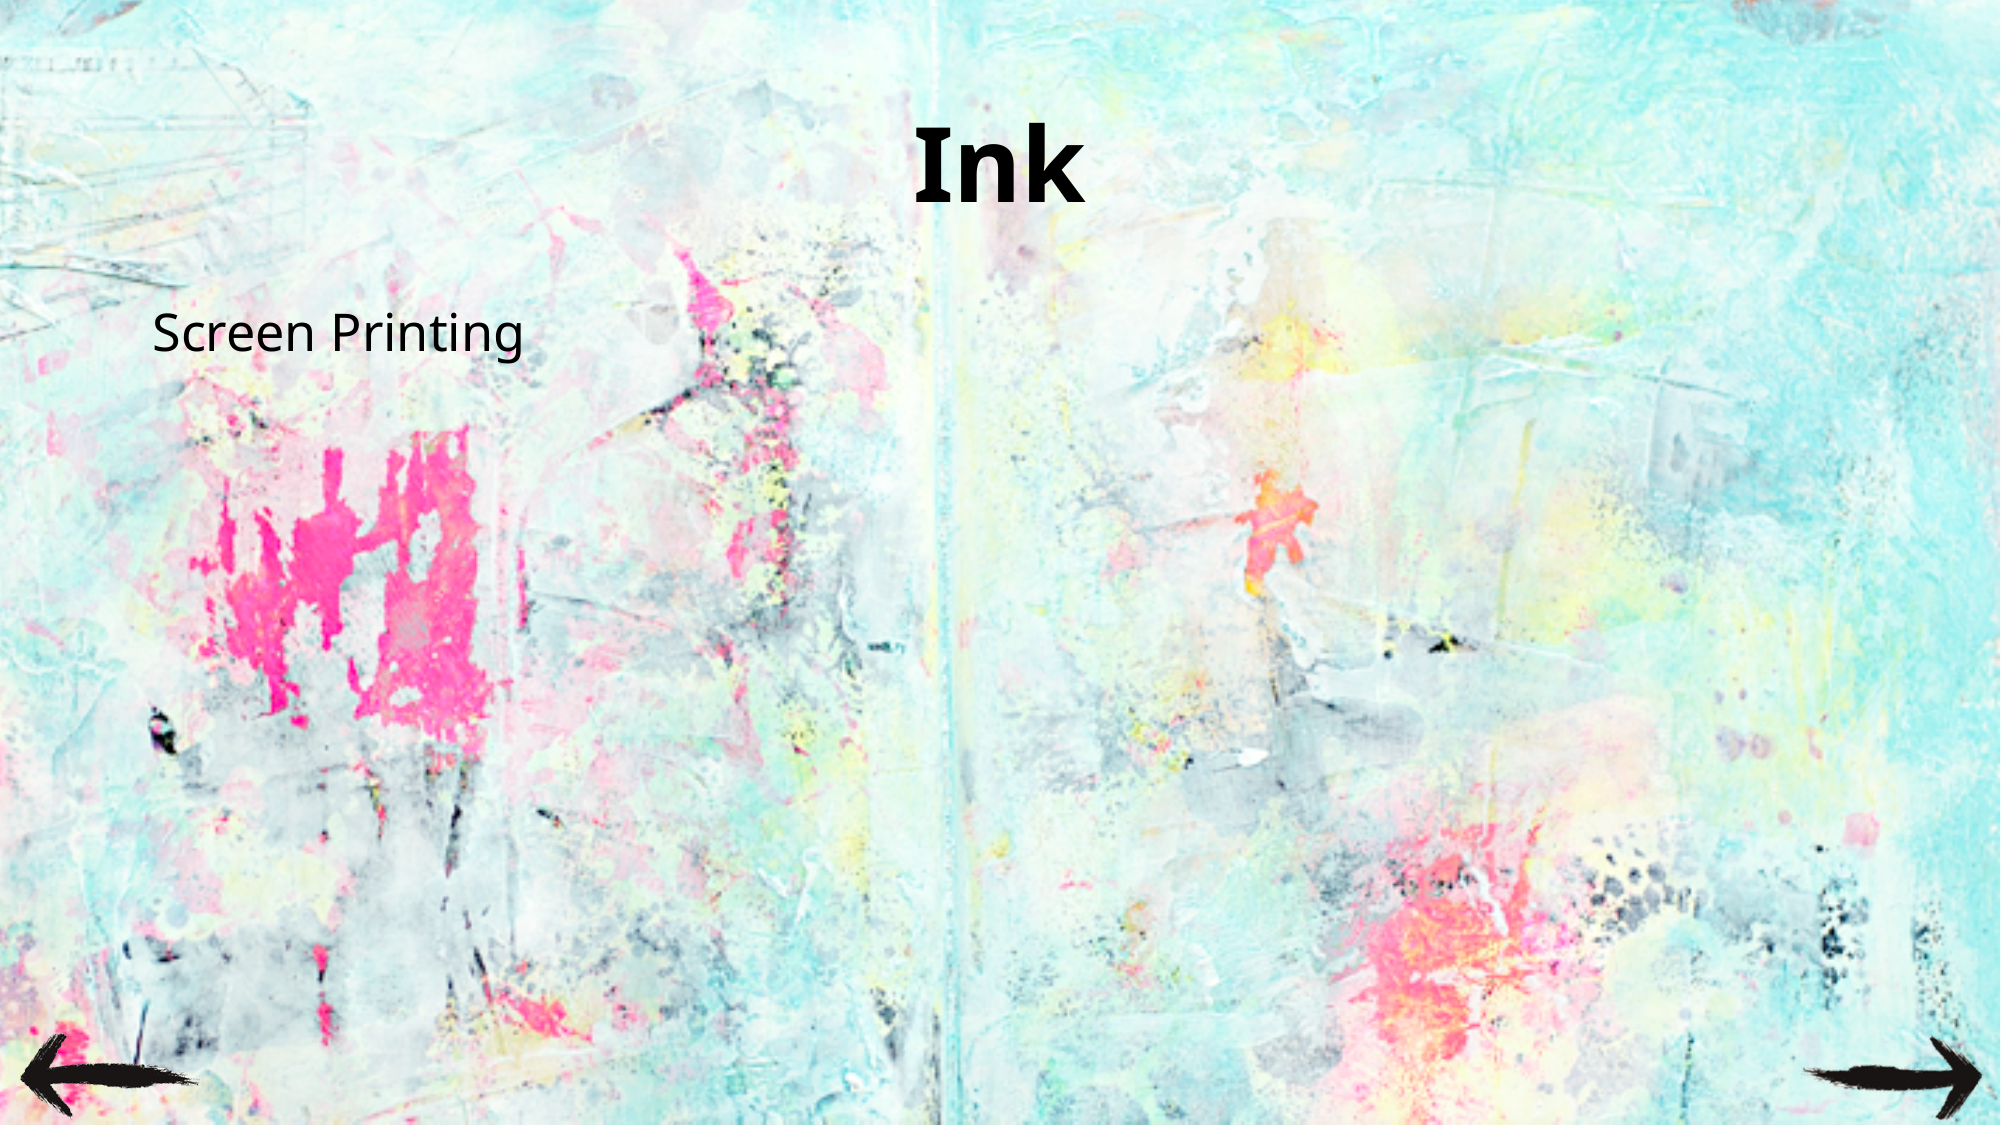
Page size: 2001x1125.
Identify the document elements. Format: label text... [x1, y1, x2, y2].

list Screen Printing [137, 299, 1863, 1014]
title Ink [137, 59, 1863, 278]
picture [0, 0, 2001, 1125]
